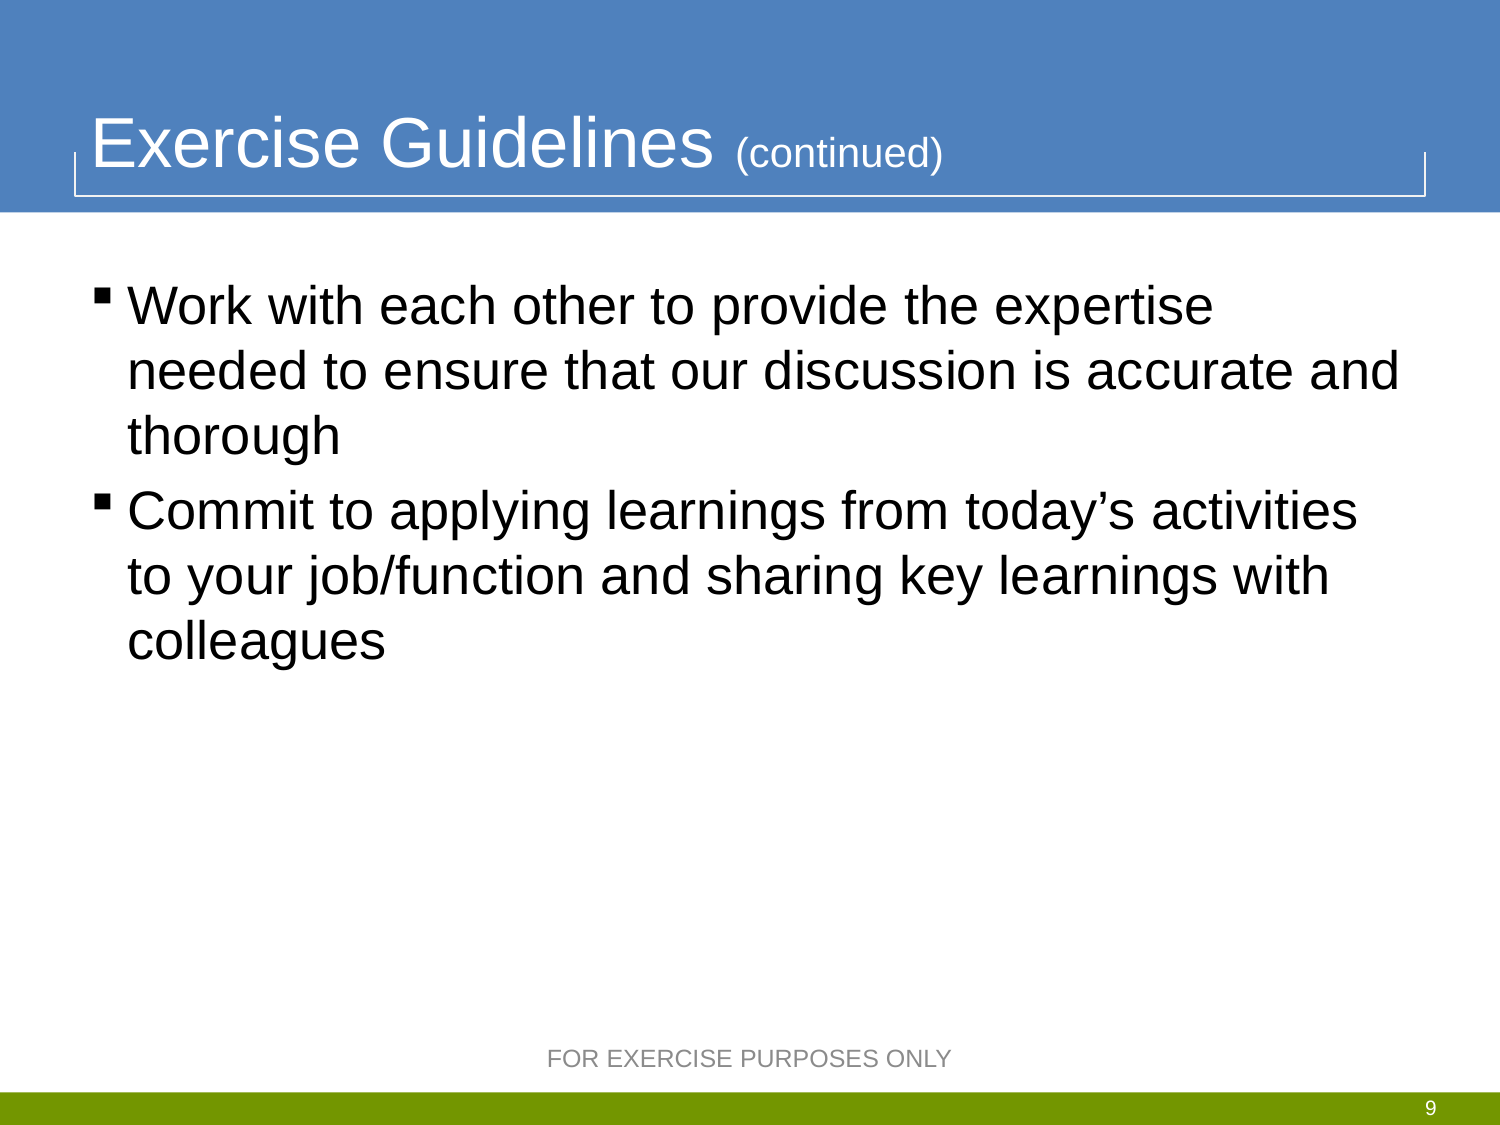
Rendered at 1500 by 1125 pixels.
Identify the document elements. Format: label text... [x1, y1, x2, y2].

title Exercise Guidelines (continued) [74, 44, 1426, 233]
footer FOR EXERCISE PURPOSES ONLY [512, 1042, 988, 1103]
list Work with each other to provide the expertise needed to ensure that our discussion is accurate and thorough Commit to applying learnings from today’s activities to your job/function and sharing key learnings with colleagues [74, 262, 1426, 1006]
